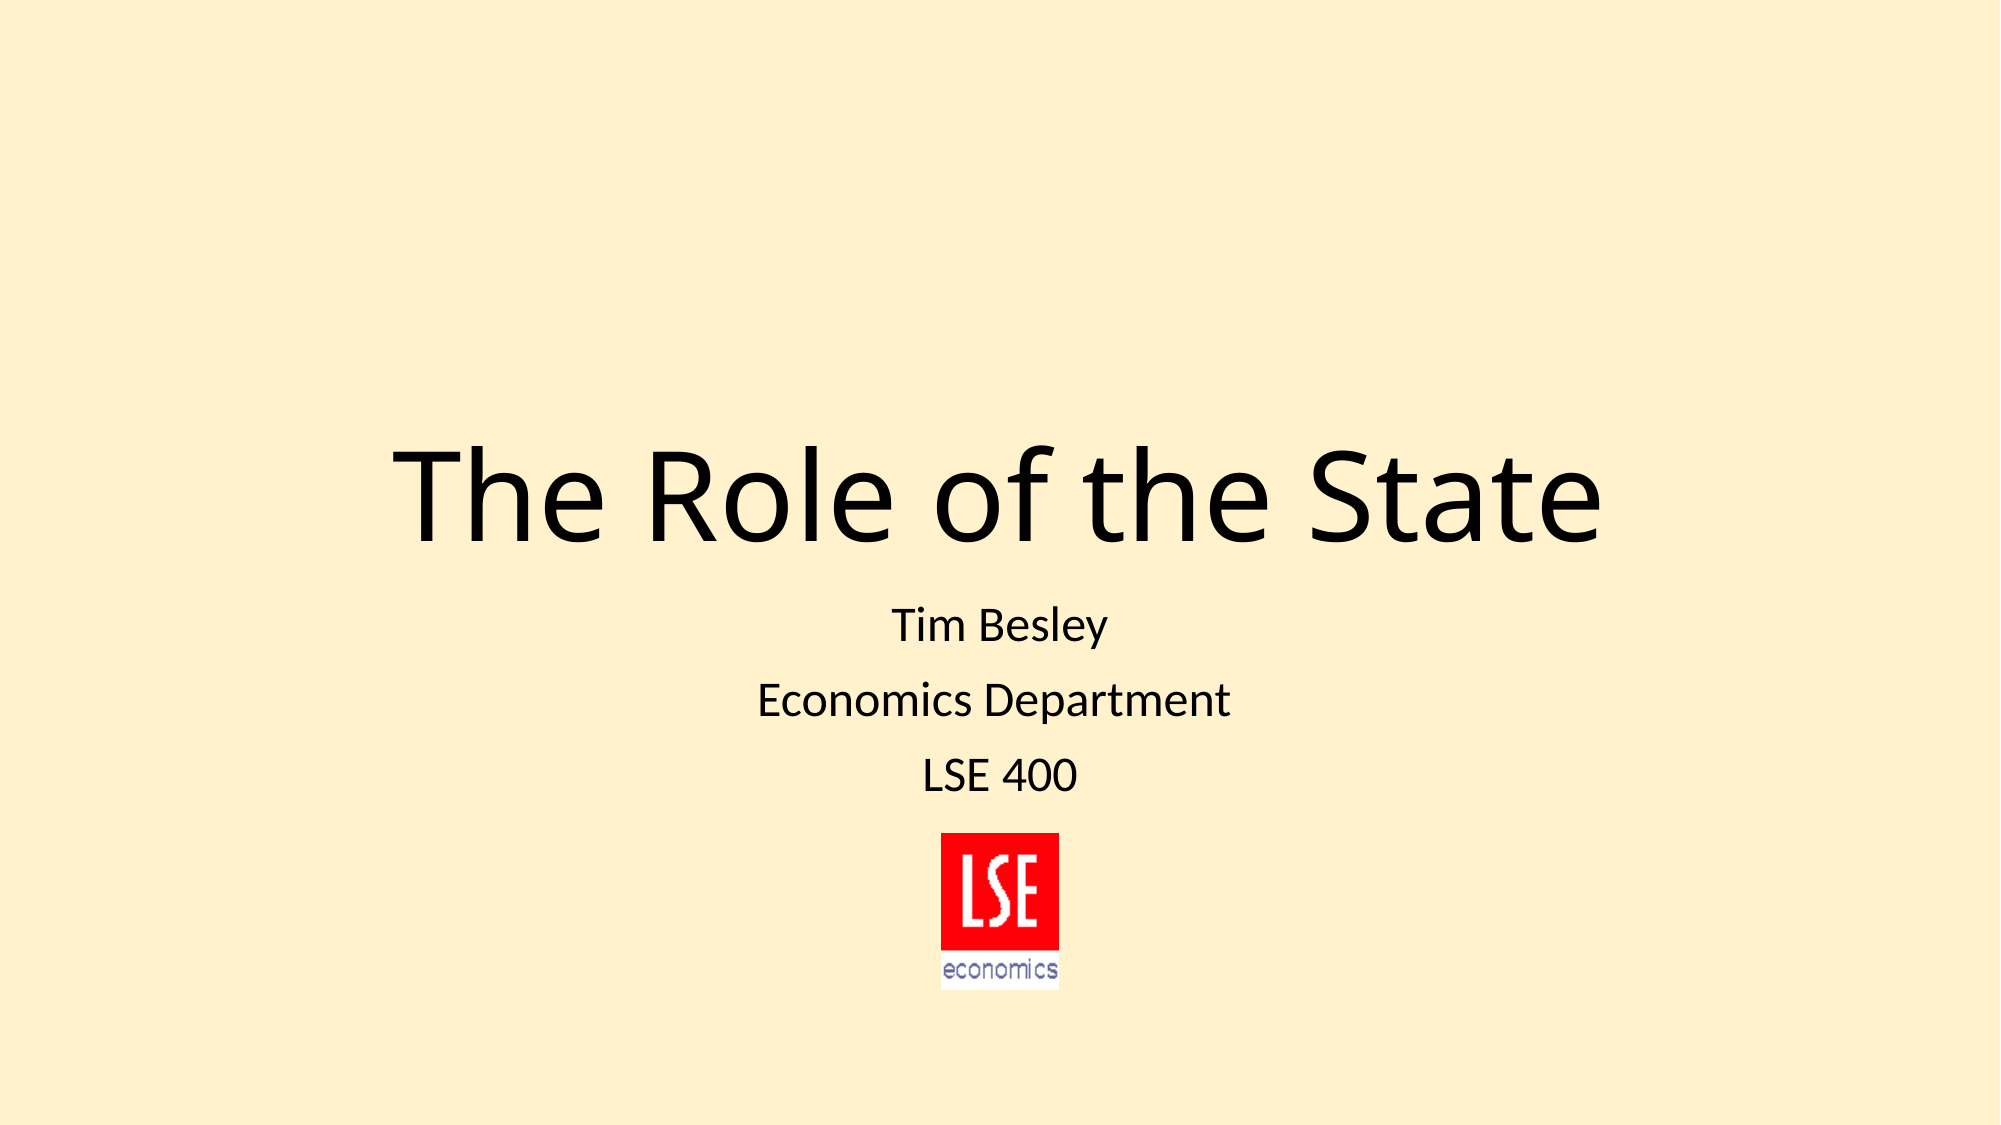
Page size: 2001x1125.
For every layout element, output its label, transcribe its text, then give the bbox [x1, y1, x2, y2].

subtitle Tim Besley Economics Department LSE 400 [249, 590, 1750, 863]
picture [941, 833, 1059, 990]
title The Role of the State [249, 184, 1750, 576]
